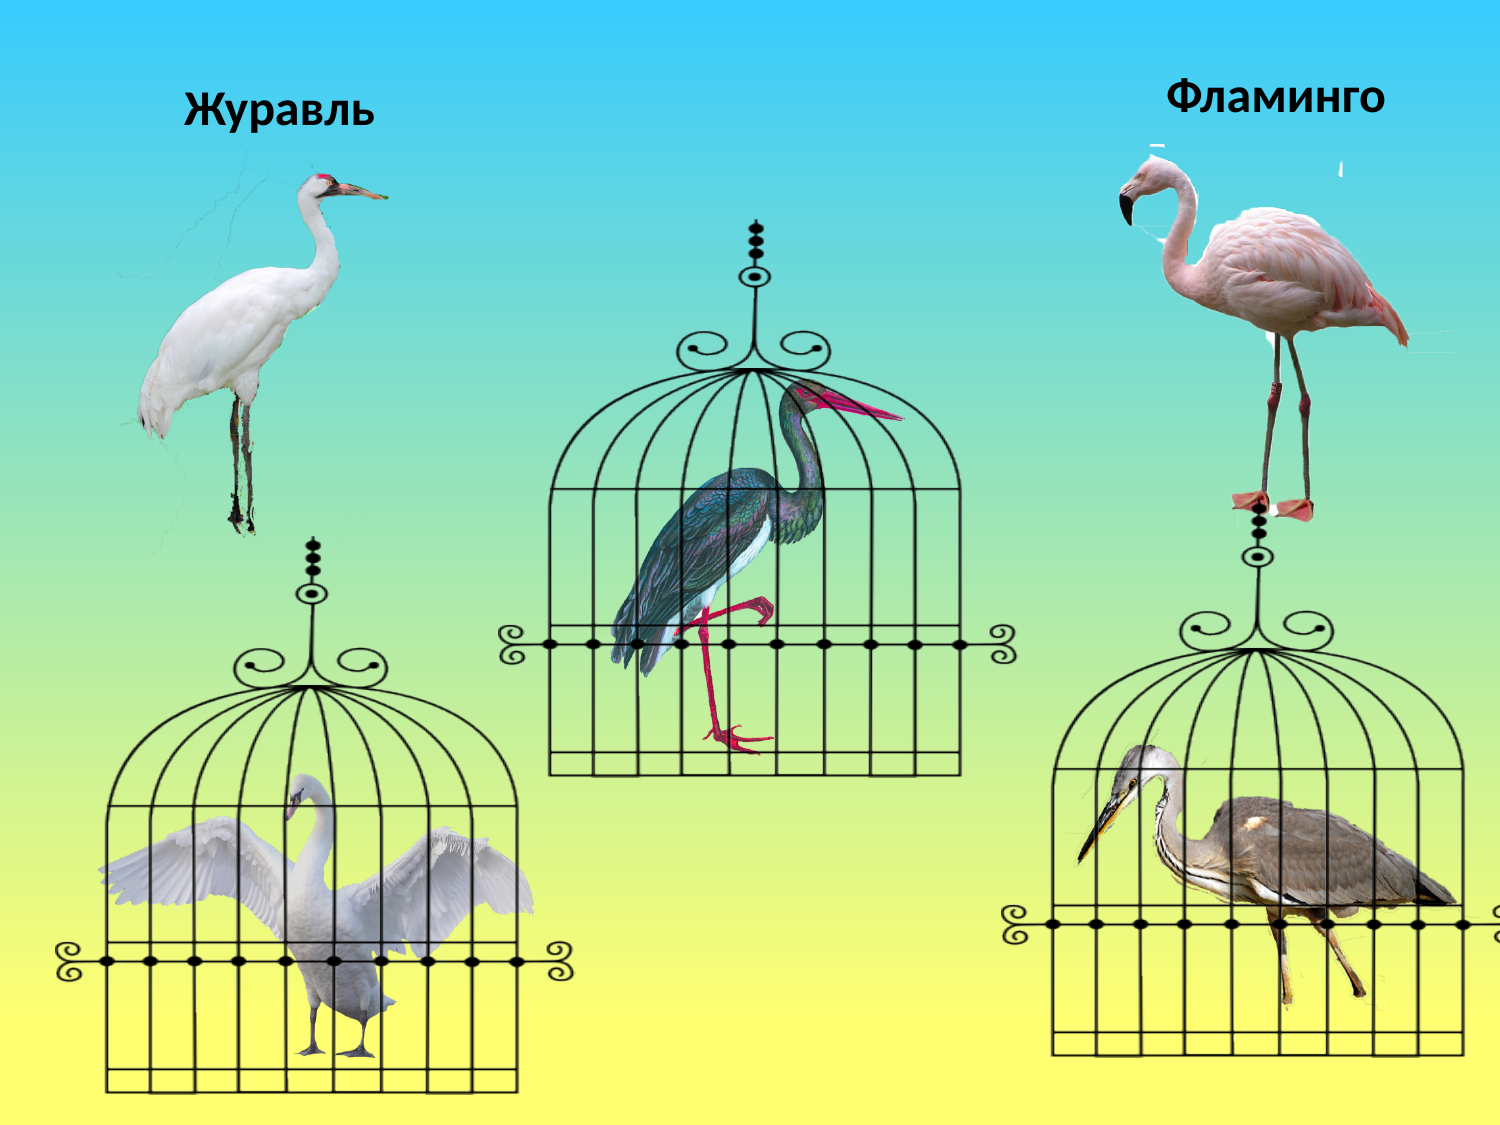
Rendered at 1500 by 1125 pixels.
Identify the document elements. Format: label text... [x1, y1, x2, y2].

picture [55, 130, 1500, 1095]
text_box Журавль [169, 67, 391, 143]
text_box Фламинго [1151, 54, 1402, 129]
